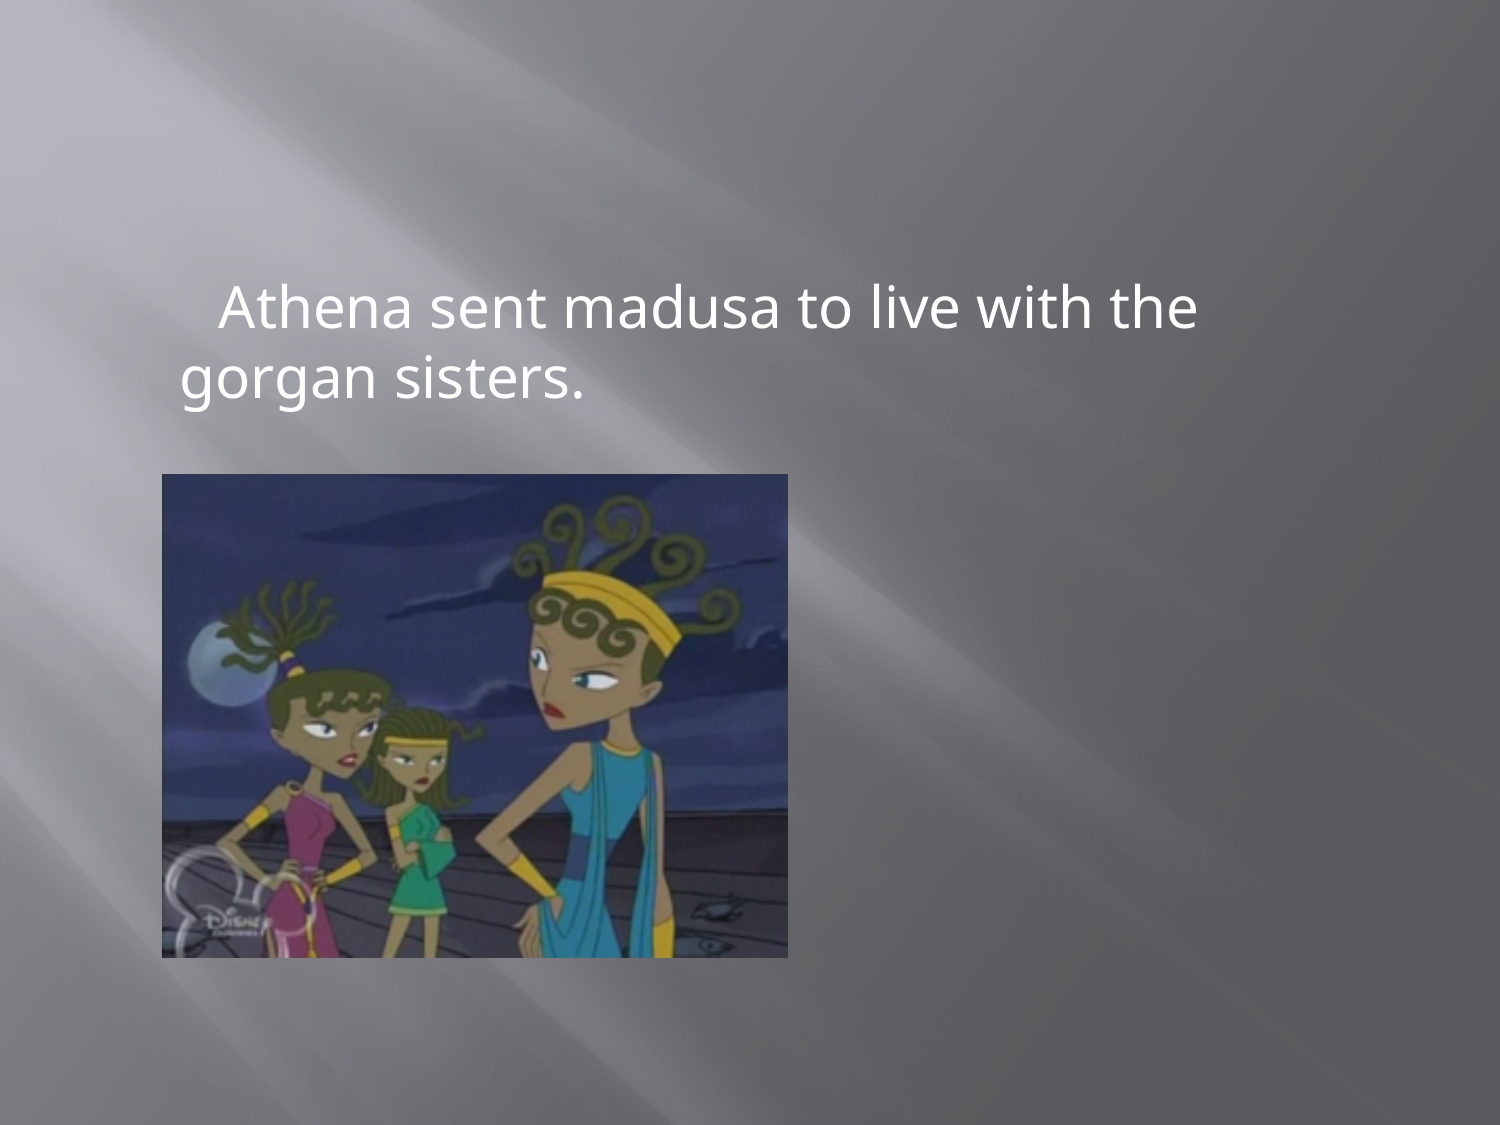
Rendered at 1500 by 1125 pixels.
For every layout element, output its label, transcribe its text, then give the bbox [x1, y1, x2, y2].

title [75, 45, 1425, 233]
list Athena sent madusa to live with the gorgan sisters. [75, 262, 1425, 1035]
picture [162, 474, 788, 958]
